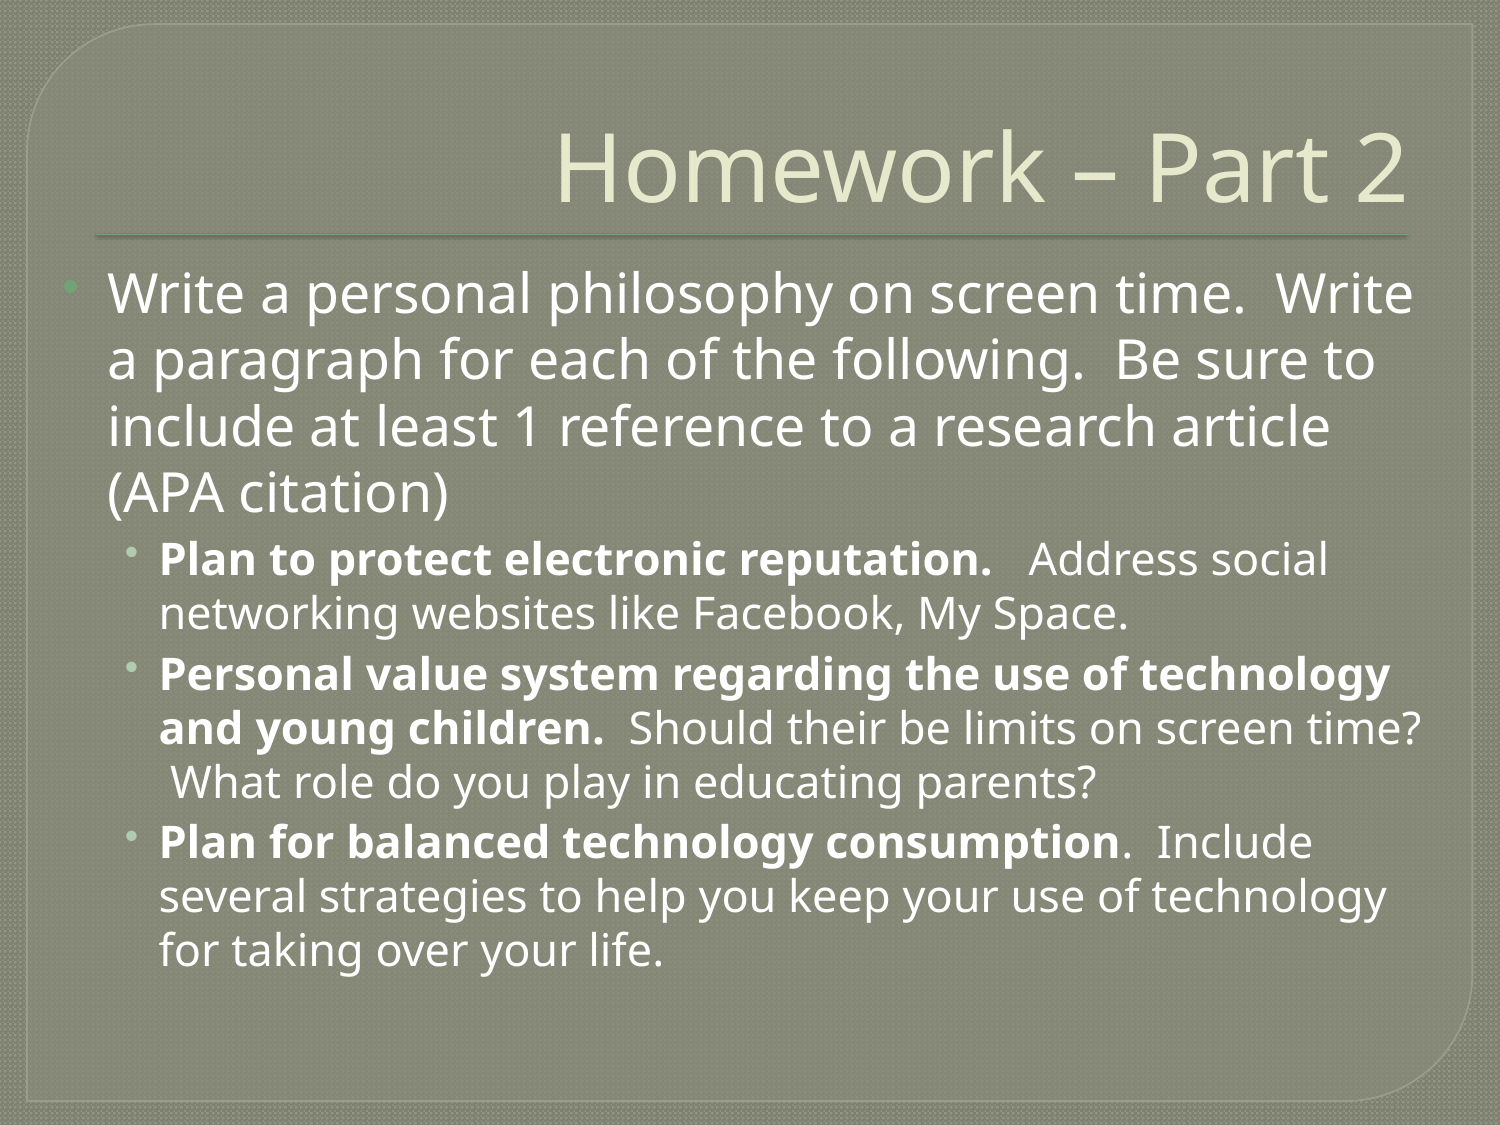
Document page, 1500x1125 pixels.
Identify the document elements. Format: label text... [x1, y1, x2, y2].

title Homework – Part 2 [75, 41, 1425, 230]
list Write a personal philosophy on screen time. Write a paragraph for each of the following. Be sure to include at least 1 reference to a research article (APA citation) Plan to protect electronic reputation. Address social networking websites like Facebook, My Space. Personal value system regarding the use of technology and young children. Should their be limits on screen time? What role do you play in educating parents? Plan for balanced technology consumption. Include several strategies to help you keep your use of technology for taking over your life. [49, 250, 1445, 1001]
